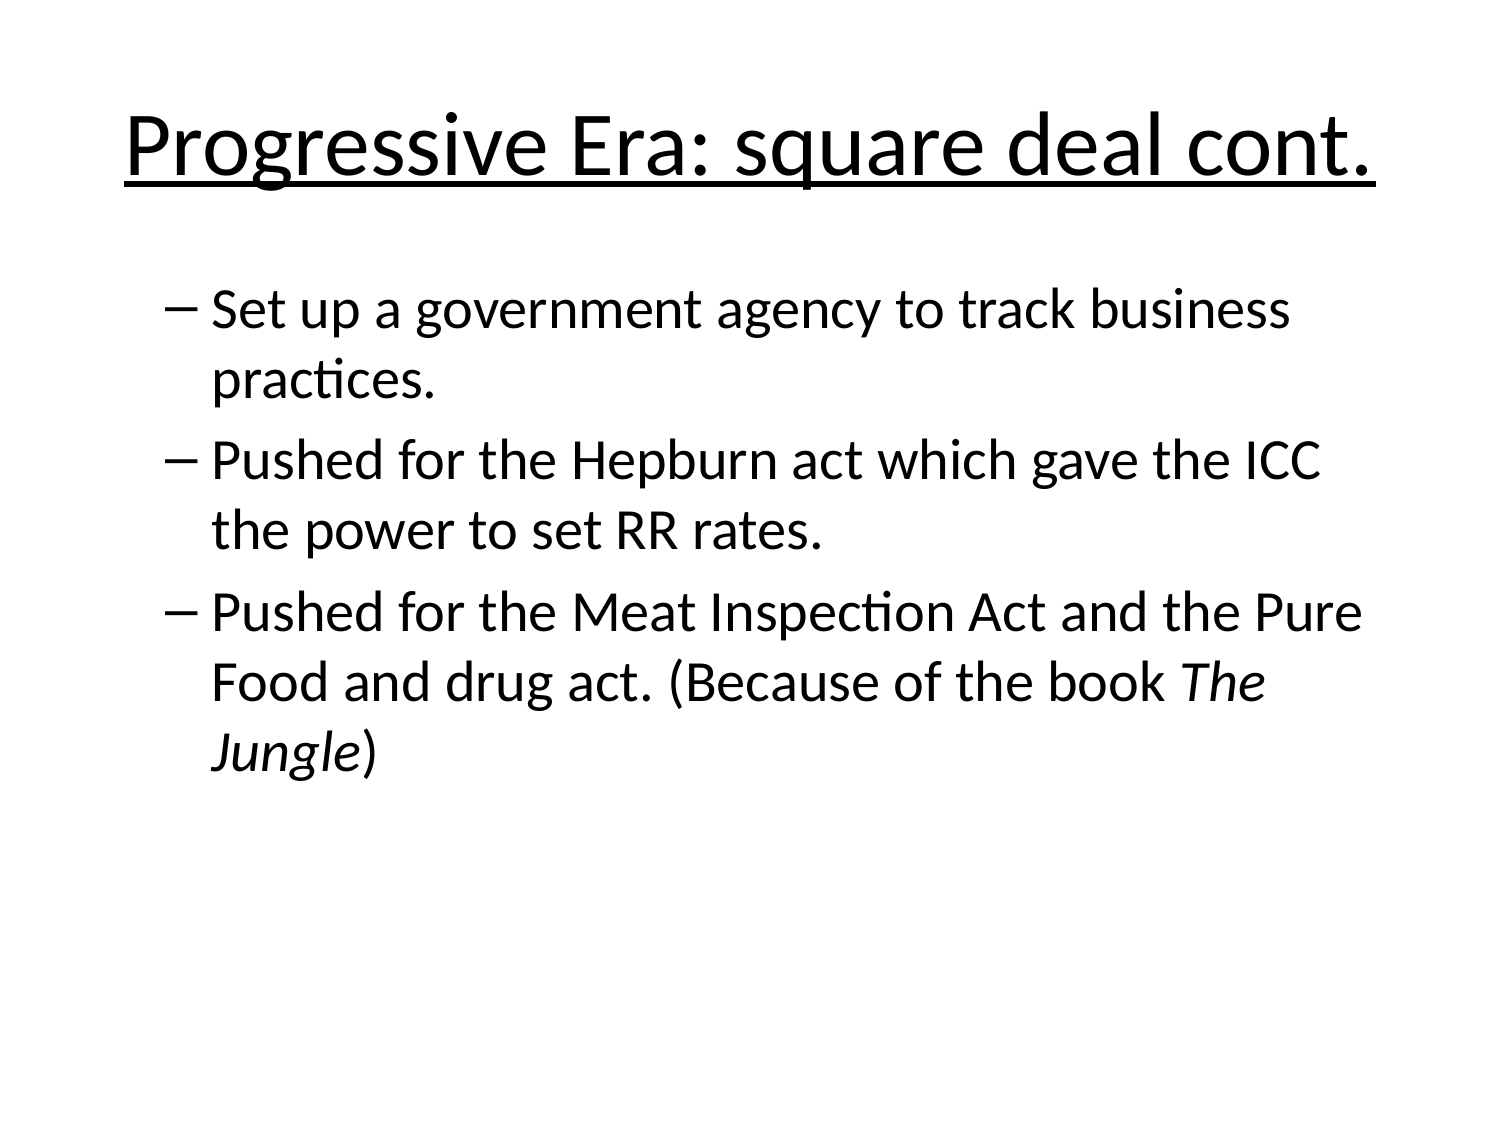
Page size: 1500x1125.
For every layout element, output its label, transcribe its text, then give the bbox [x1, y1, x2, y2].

title Progressive Era: square deal cont. [75, 45, 1425, 233]
list Set up a government agency to track business practices. Pushed for the Hepburn act which gave the ICC the power to set RR rates. Pushed for the Meat Inspection Act and the Pure Food and drug act. (Because of the book The Jungle) [75, 262, 1425, 1005]
